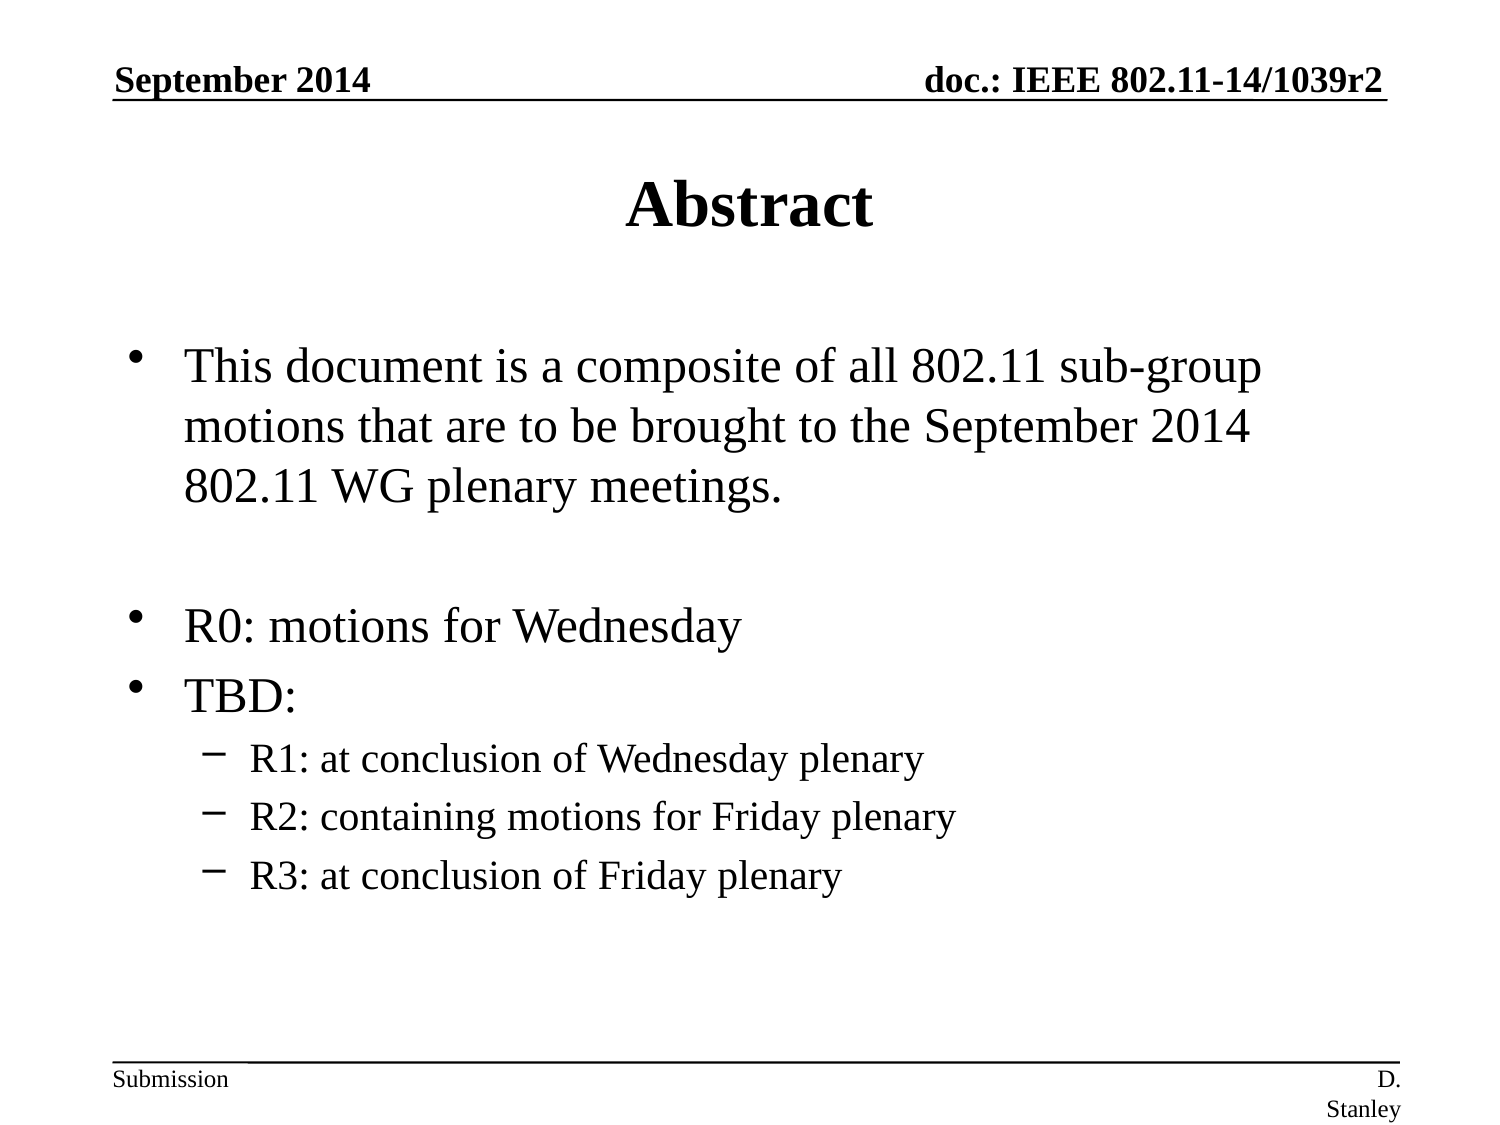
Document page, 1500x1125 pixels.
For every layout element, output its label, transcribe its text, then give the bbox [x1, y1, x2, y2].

footer D. Stanley Aruba Networks [1324, 1061, 1402, 1093]
list This document is a composite of all 802.11 sub-group motions that are to be brought to the September 2014 802.11 WG plenary meetings. R0: motions for Wednesday TBD: R1: at conclusion of Wednesday plenary R2: containing motions for Friday plenary R3: at conclusion of Friday plenary [112, 324, 1388, 1000]
title Abstract [112, 112, 1388, 288]
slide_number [114, 54, 374, 101]
